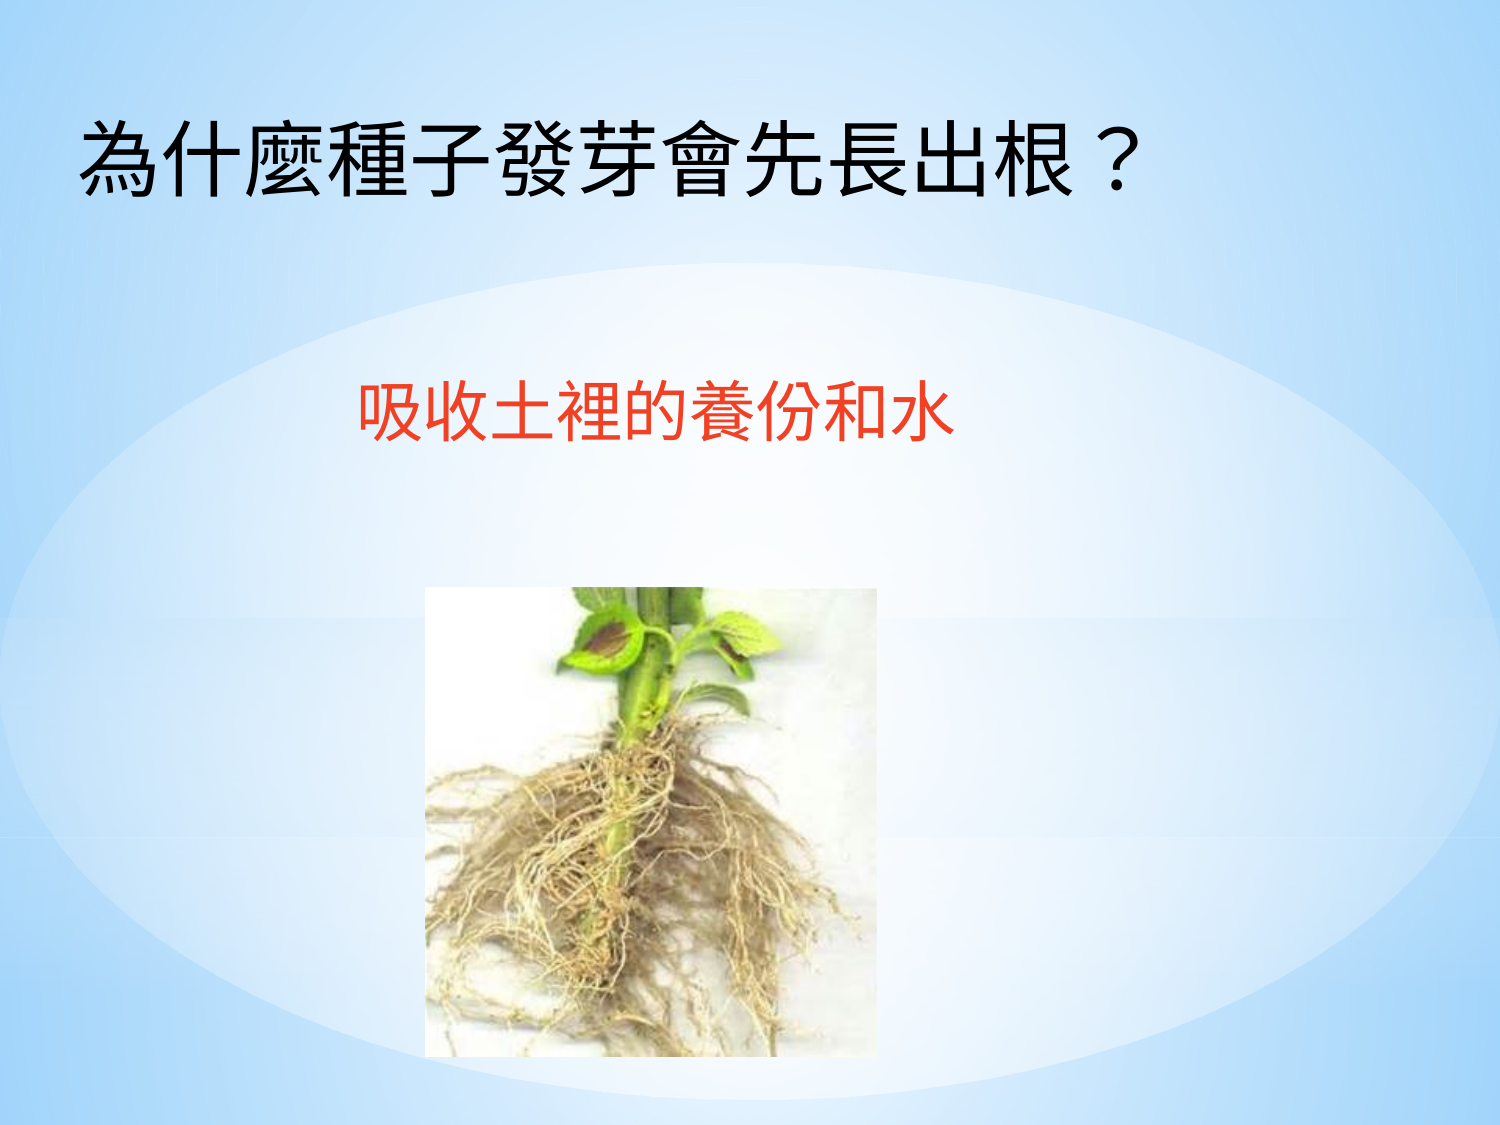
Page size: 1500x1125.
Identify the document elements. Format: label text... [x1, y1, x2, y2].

text_box 為什麼種子發芽會先長出根？ [62, 99, 1463, 215]
text_box 吸收土裡的養份和水 [310, 362, 1002, 458]
picture [424, 587, 877, 1057]
